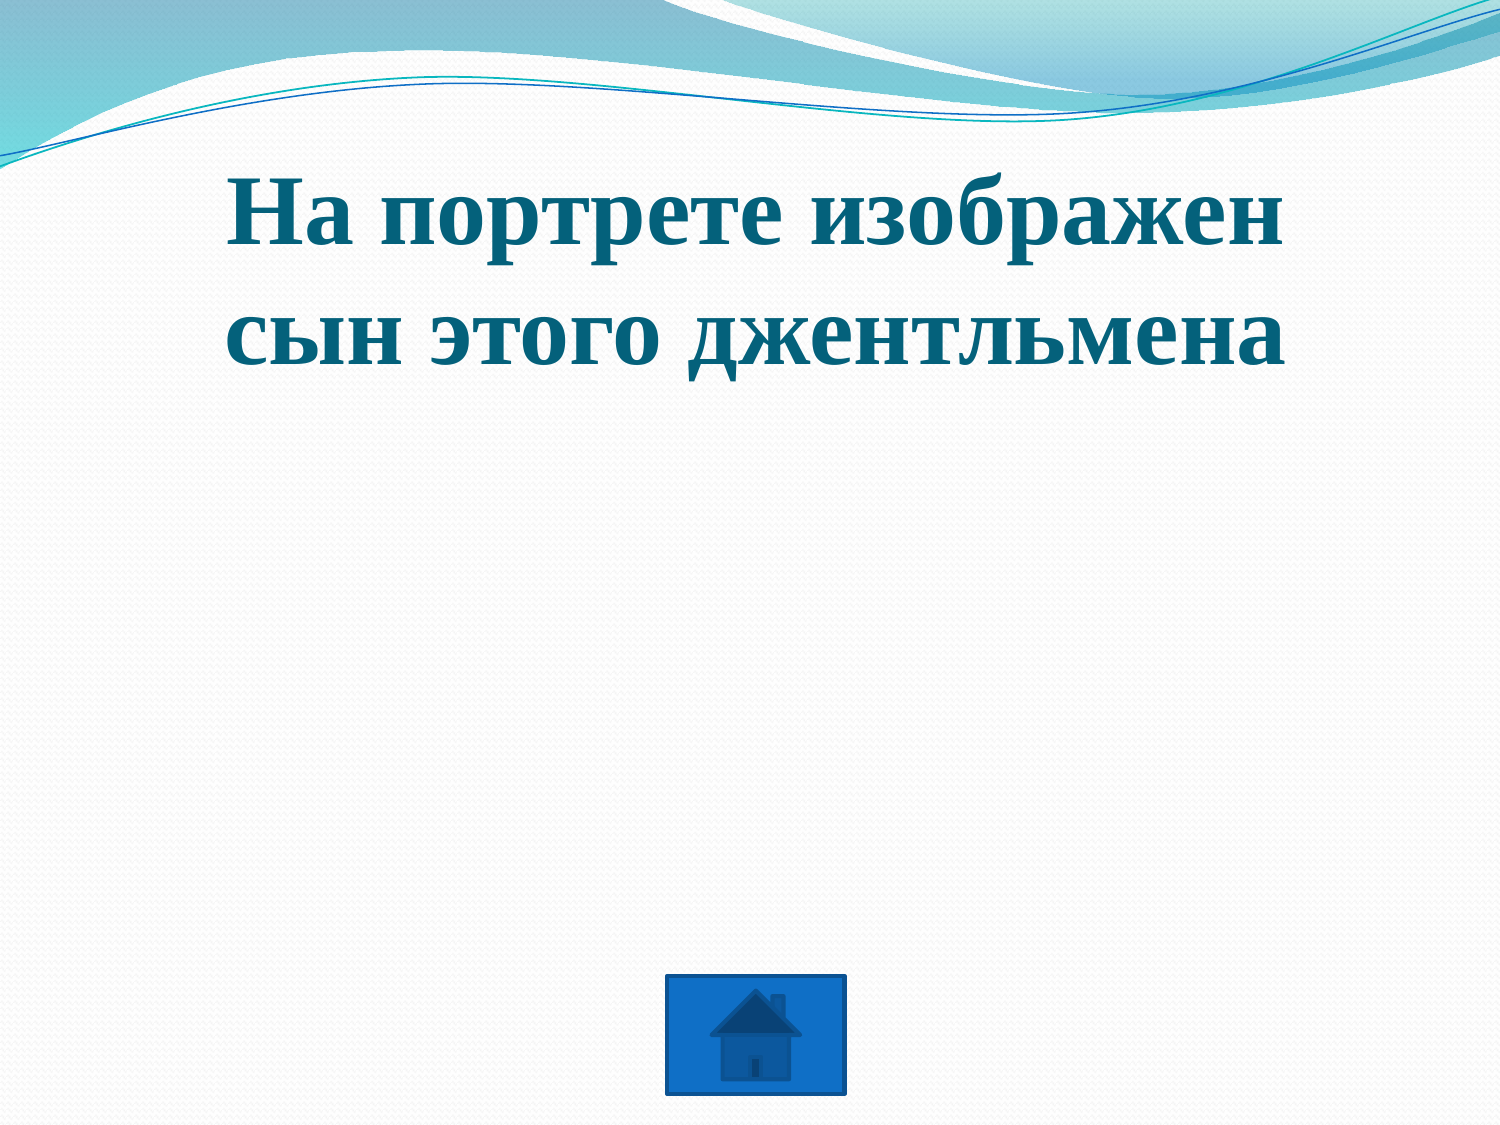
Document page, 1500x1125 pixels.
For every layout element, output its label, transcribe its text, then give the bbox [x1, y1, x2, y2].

text_box На портрете изображен сын этого джентльмена [135, 137, 1376, 392]
text_box [665, 974, 847, 1096]
